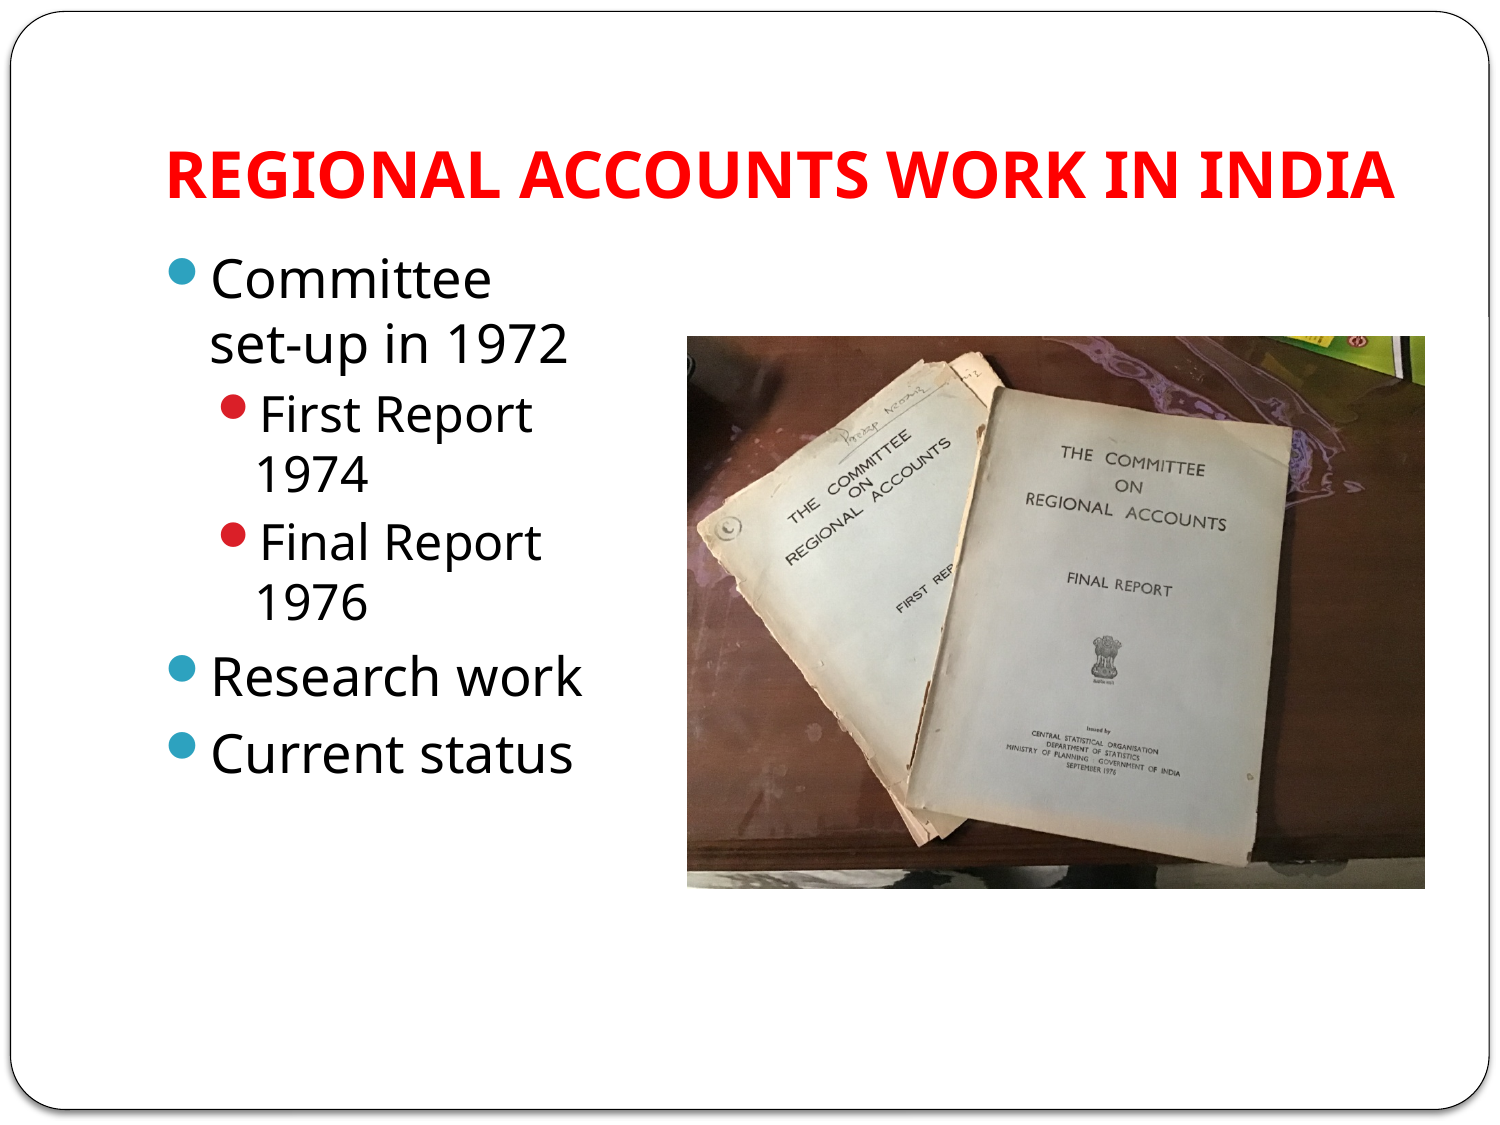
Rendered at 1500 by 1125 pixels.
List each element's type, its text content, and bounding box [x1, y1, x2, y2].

title REGIONAL ACCOUNTS WORK IN INDIA [150, 45, 1425, 233]
list Committee set-up in 1972 First Report 1974 Final Report 1976 Research work Current status [150, 237, 613, 988]
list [687, 335, 1425, 890]
